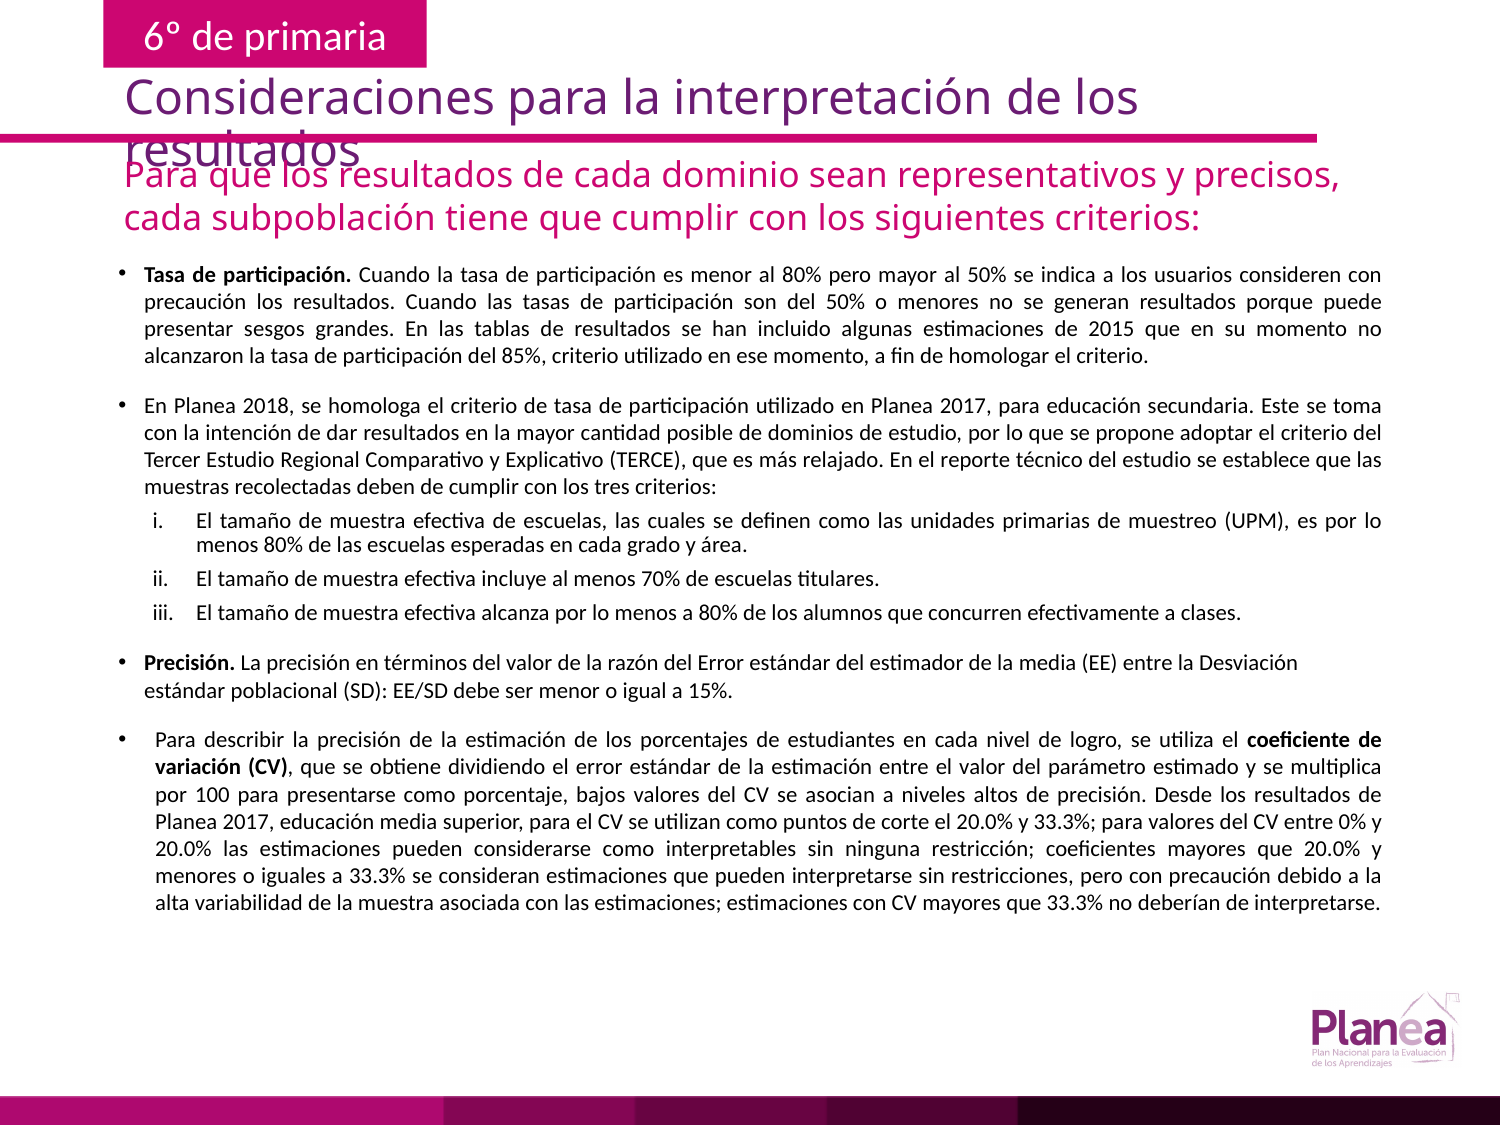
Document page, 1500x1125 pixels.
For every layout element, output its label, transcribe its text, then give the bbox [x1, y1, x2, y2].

picture [1312, 991, 1462, 1068]
list Tasa de participación. Cuando la tasa de participación es menor al 80% pero mayor al 50% se indica a los usuarios consideren con precaución los resultados. Cuando las tasas de participación son del 50% o menores no se generan resultados porque puede presentar sesgos grandes. En las tablas de resultados se han incluido algunas estimaciones de 2015 que en su momento no alcanzaron la tasa de participación del 85%, criterio utilizado en ese momento, a fin de homologar el criterio. En Planea 2018, se homologa el criterio de tasa de participación utilizado en Planea 2017, para educación secundaria. Este se toma con la intención de dar resultados en la mayor cantidad posible de dominios de estudio, por lo que se propone adoptar el criterio del Tercer Estudio Regional Comparativo y Explicativo (TERCE), que es más relajado. En el reporte técnico del estudio se establece que las muestras recolectadas deben de cumplir con los tres criterios: El tamaño de muestra efectiva de escuelas, las cuales se definen como las unidades primarias de muestreo (UPM), es por lo menos 80% de las escuelas esperadas en cada grado y área. El tamaño de muestra efectiva incluye al menos 70% de escuelas titulares. El tamaño de muestra efectiva alcanza por lo menos a 80% de los alumnos que concurren efectivamente a clases. Precisión. La precisión en términos del valor de la razón del Error estándar del estimador de la media (EE) entre la Desviación estándar poblacional (SD): EE/SD debe ser menor o igual a 15%. Para describir la precisión de la estimación de los porcentajes de estudiantes en cada nivel de logro, se utiliza el coeficiente de variación (CV), que se obtiene dividiendo el error estándar de la estimación entre el valor del parámetro estimado y se multiplica por 100 para presentarse como porcentaje, bajos valores del CV se asocian a niveles altos de precisión. Desde los resultados de Planea 2017, educación media superior, para el CV se utilizan como puntos de corte el 20.0% y 33.3%; para valores del CV entre 0% y 20.0% las estimaciones pueden considerarse como interpretables sin ninguna restricción; coeficientes mayores que 20.0% y menores o iguales a 33.3% se consideran estimaciones que pueden interpretarse sin restricciones, pero con precaución debido a la alta variabilidad de la muestra asociada con las estimaciones; estimaciones con CV mayores que 33.3% no deberían de interpretarse. [103, 251, 1398, 929]
list Para que los resultados de cada dominio sean representativos y precisos, cada subpoblación tiene que cumplir con los siguientes criterios: [108, 144, 1403, 252]
text_box [0, 133, 1318, 144]
picture [0, 1096, 1500, 1125]
title Consideraciones para la interpretación de los resultados [109, 65, 1404, 156]
